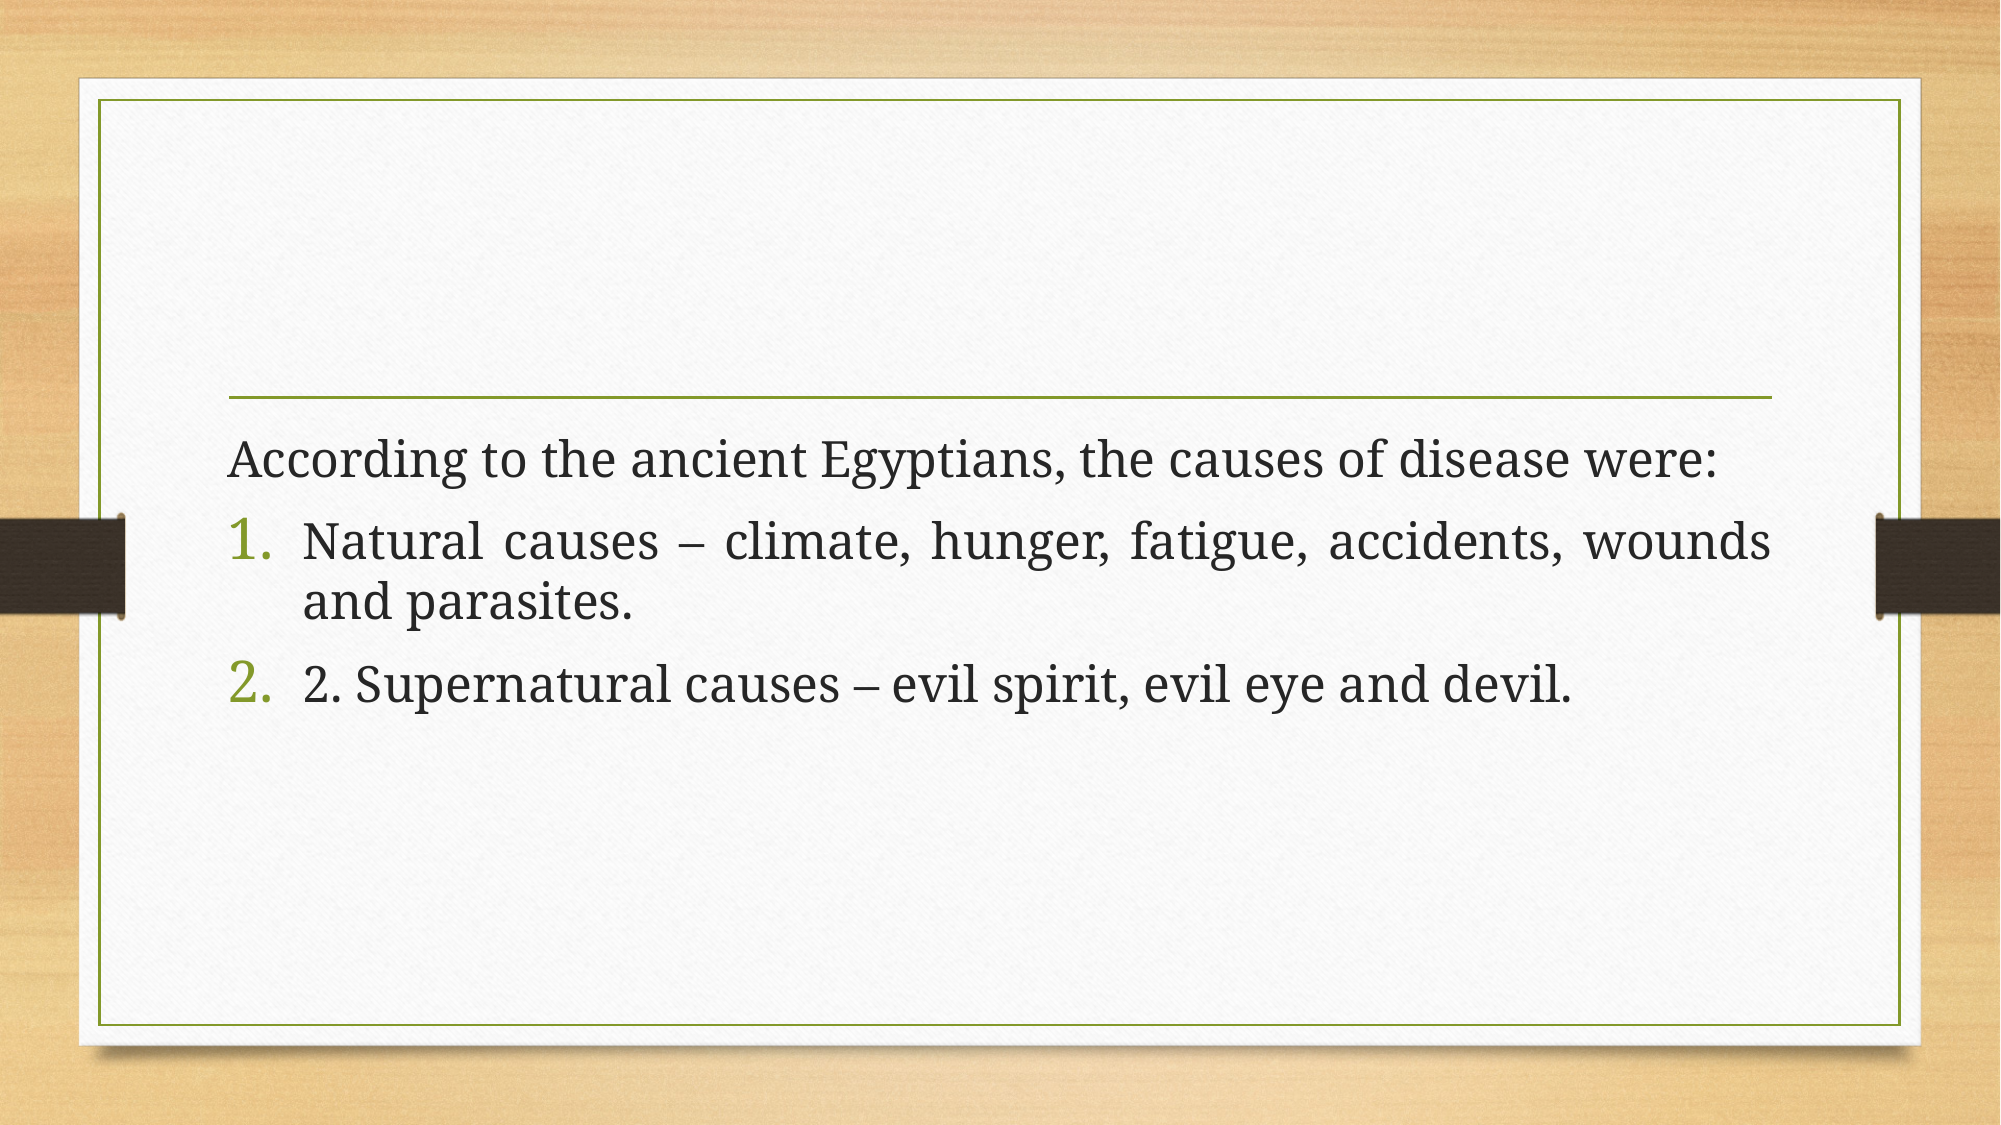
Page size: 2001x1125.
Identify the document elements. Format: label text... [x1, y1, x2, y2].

list According to the ancient Egyptians, the causes of disease were: Natural causes – climate, hunger, fatigue, accidents, wounds and parasites. 2. Supernatural causes – evil spirit, evil eye and devil. [212, 419, 1788, 964]
picture [0, 0, 2001, 1125]
